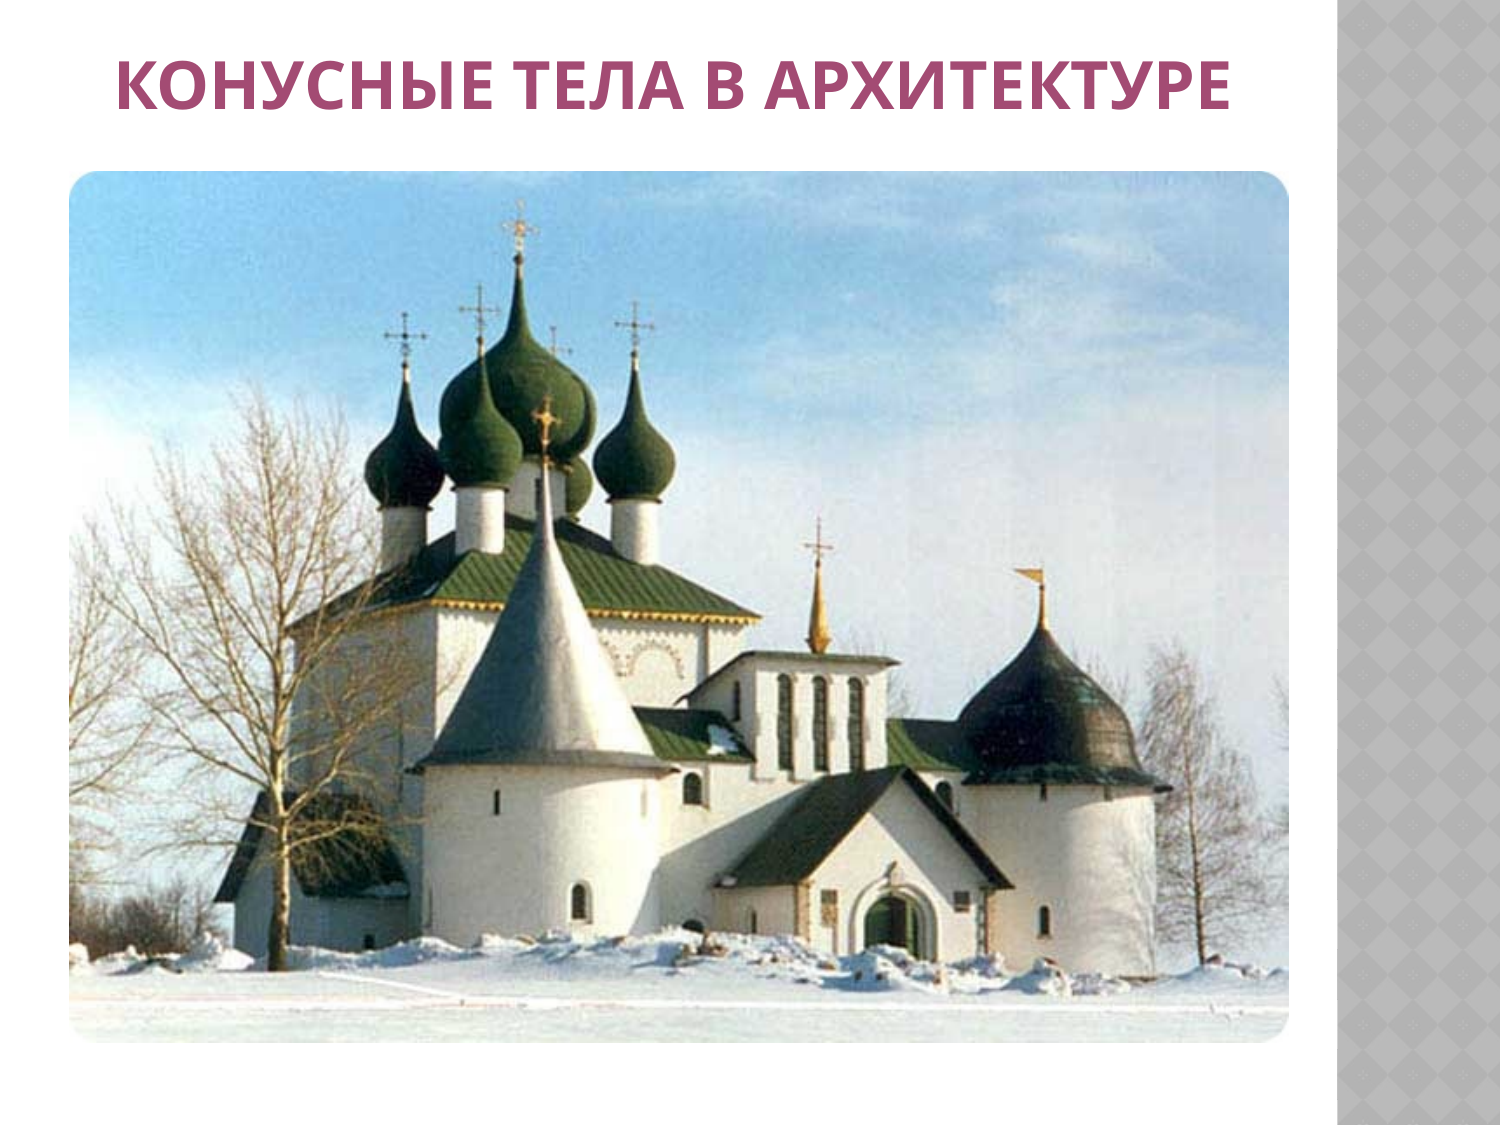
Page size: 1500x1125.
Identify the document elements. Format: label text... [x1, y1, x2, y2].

text_box Конусные тела в архитектуре [11, 35, 1336, 170]
picture [69, 171, 1290, 1044]
